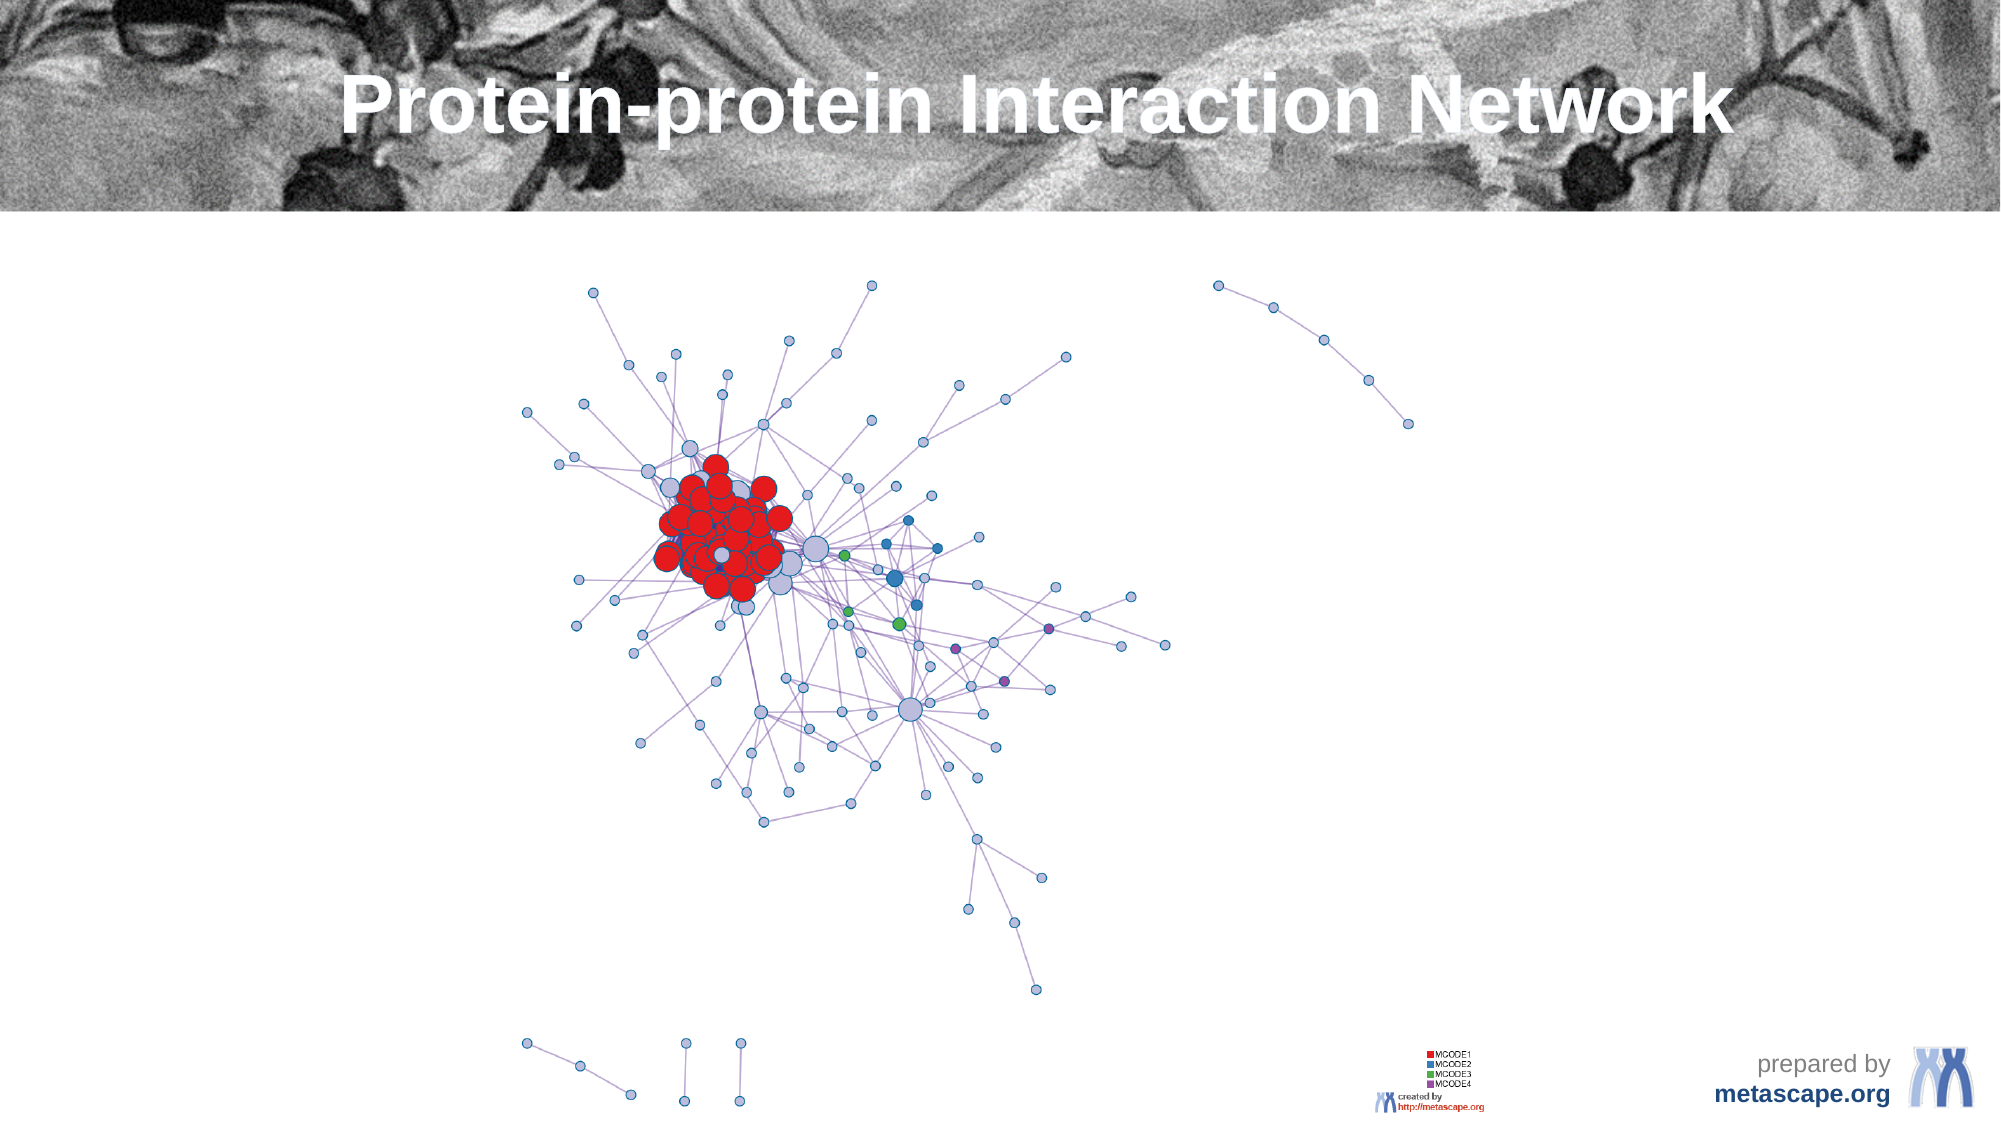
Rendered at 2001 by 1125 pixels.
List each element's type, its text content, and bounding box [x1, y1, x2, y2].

picture [0, 0, 2001, 1125]
title Protein-protein Interaction Network [323, 11, 1802, 187]
